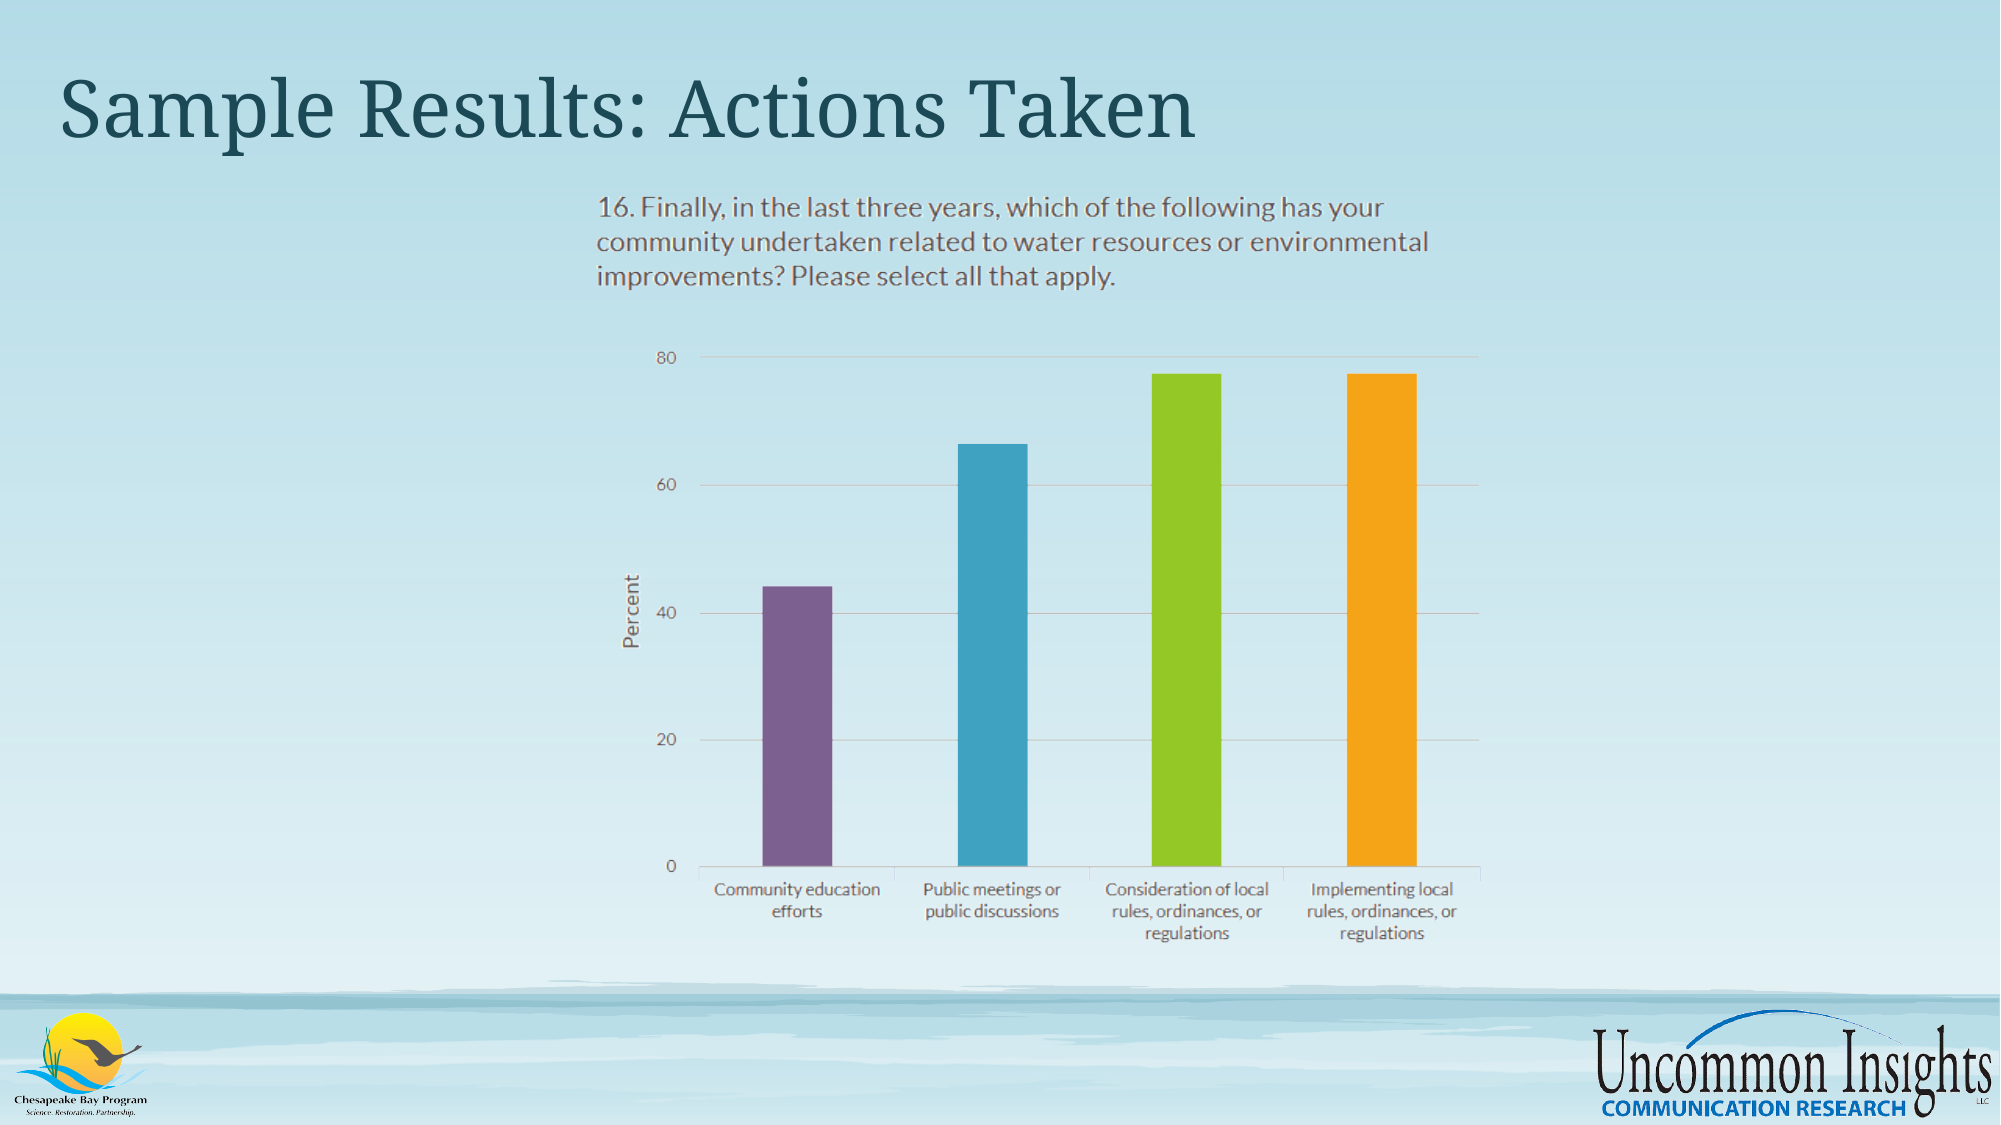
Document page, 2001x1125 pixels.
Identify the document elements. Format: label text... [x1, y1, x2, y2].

title Sample Results: Actions Taken [44, 53, 1618, 162]
picture [577, 173, 1514, 1001]
picture [0, 1005, 2000, 1123]
